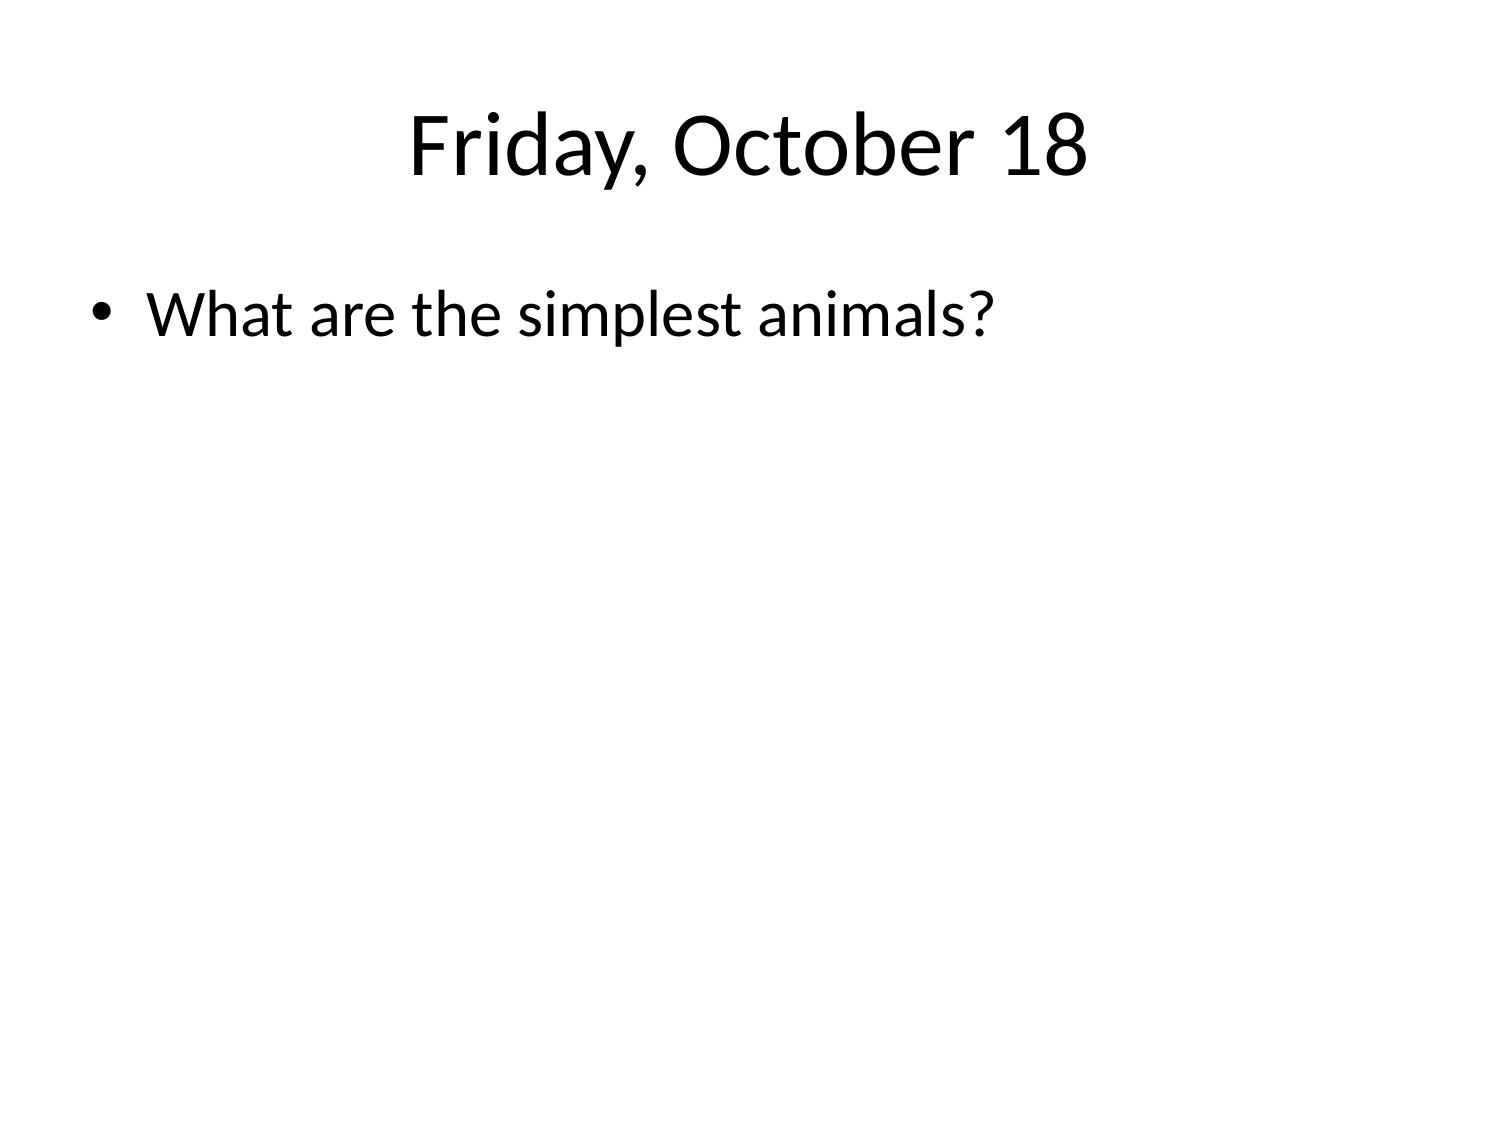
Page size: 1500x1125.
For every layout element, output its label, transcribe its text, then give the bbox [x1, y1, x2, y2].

list What are the simplest animals? [75, 262, 1425, 1005]
title Friday, October 18 [75, 45, 1425, 233]
